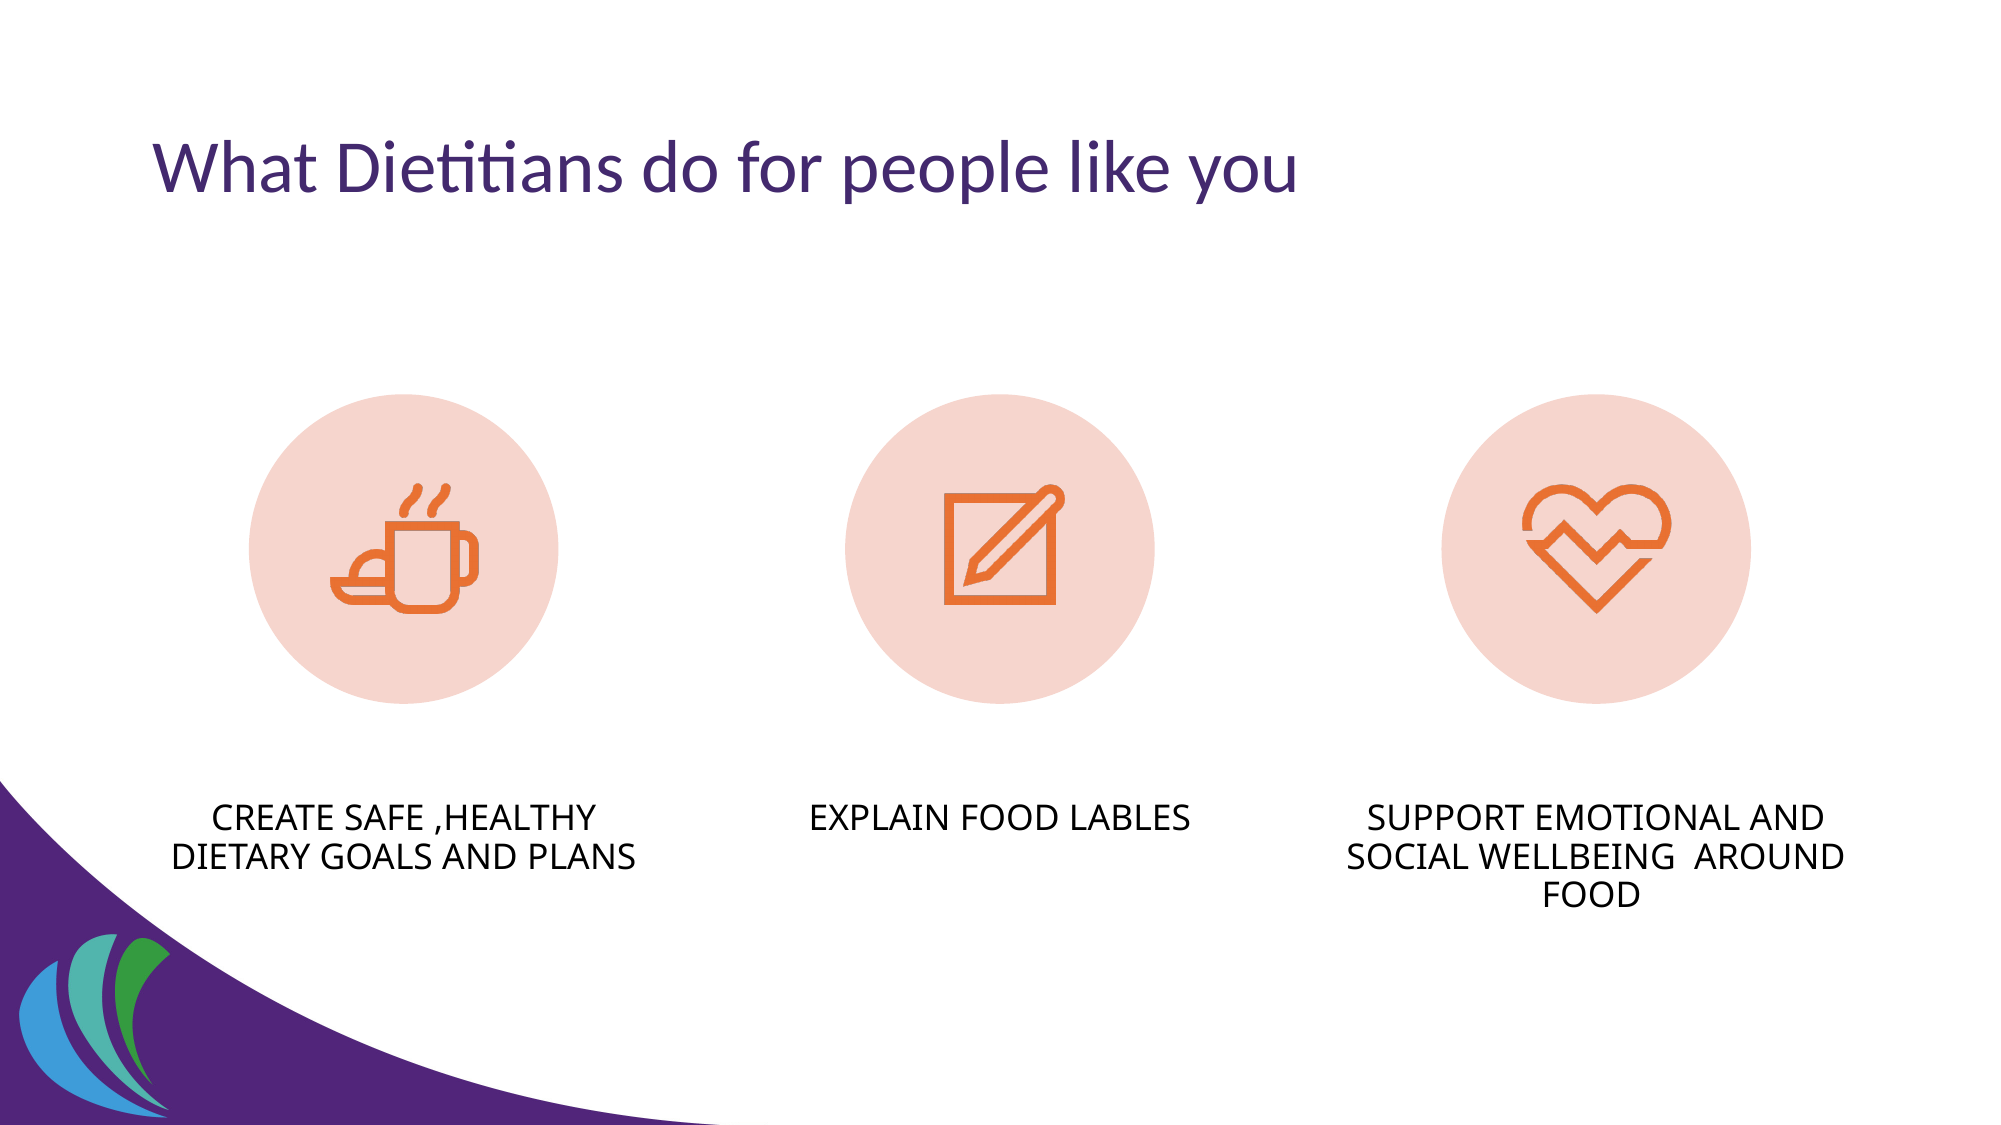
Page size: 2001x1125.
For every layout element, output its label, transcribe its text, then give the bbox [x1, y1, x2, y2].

picture [0, 1, 2000, 1125]
title What Dietitians do for people like you [137, 59, 1863, 278]
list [136, 298, 1863, 1014]
